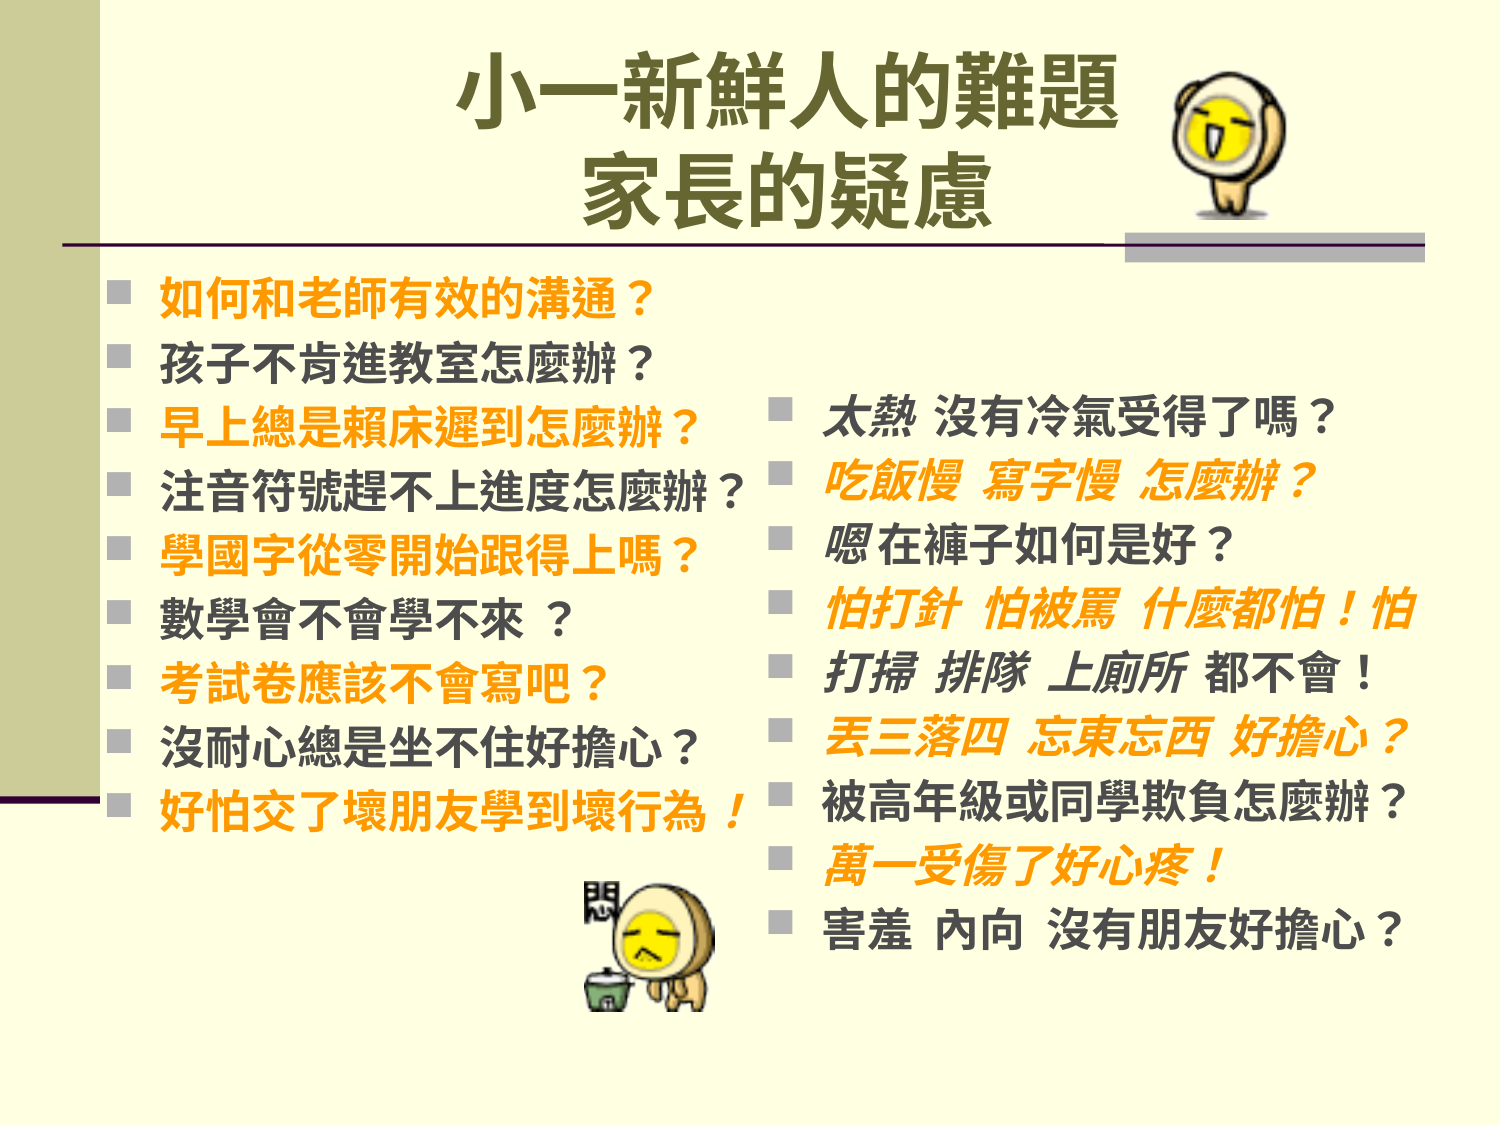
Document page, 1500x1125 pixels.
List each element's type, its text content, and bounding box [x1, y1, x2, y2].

picture [584, 881, 715, 1012]
list 太熱 沒有冷氣受得了嗎？ 吃飯慢 寫字慢 怎麼辦？ 嗯 在褲子如何是好？ 怕打針 怕被罵 什麼都怕！怕 打掃 排隊 上廁所 都不會！ 丟三落四 忘東忘西 好擔心？ 被高年級或同學欺負怎麼辦？ 萬一受傷了好心疼！ 害羞 內向 沒有朋友好擔心？ [749, 262, 1460, 1006]
title 小一新鮮人的難題 家長的疑慮 [149, 45, 1426, 234]
picture [1151, 66, 1306, 221]
list 如何和老師有效的溝通？ 孩子不肯進教室怎麼辦？ 早上總是賴床遲到怎麼辦？ 注音符號趕不上進度怎麼辦？ 學國字從零開始跟得上嗎？ 數學會不會學不來 ？ 考試卷應該不會寫吧？ 沒耐心總是坐不住好擔心？ 好怕交了壞朋友學到壞行為！ [88, 262, 749, 1006]
